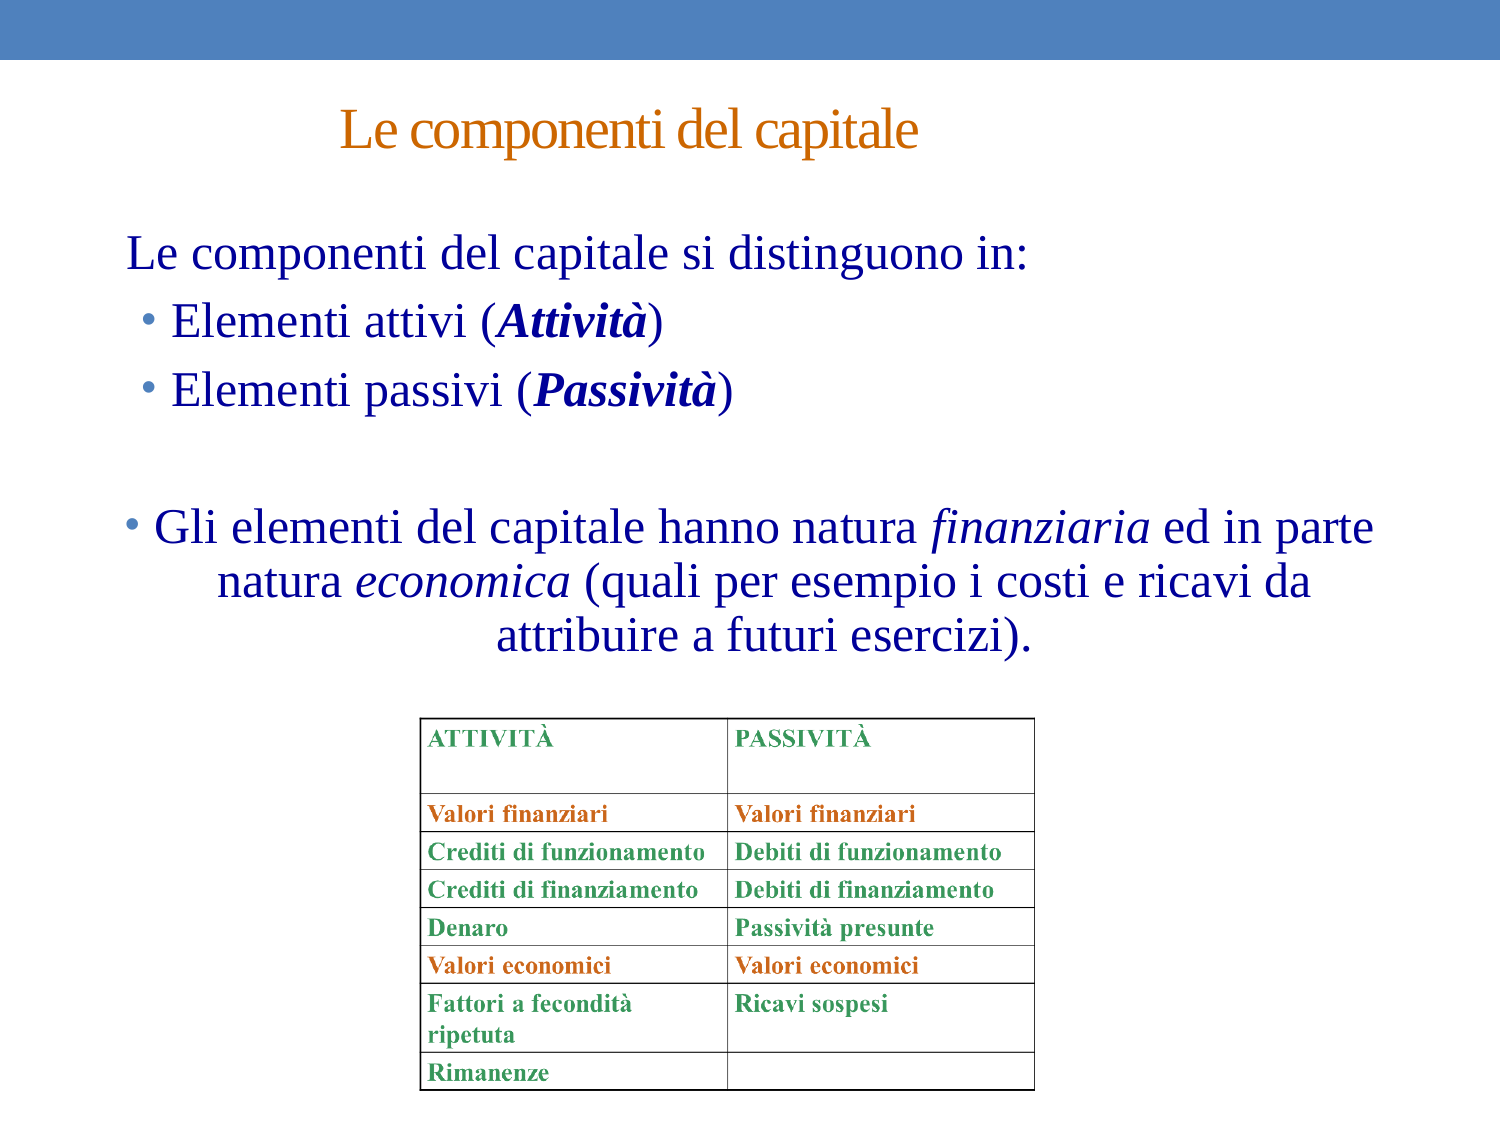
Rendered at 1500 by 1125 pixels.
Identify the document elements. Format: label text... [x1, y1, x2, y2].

title Le componenti del capitale [324, 30, 1163, 218]
picture [402, 709, 1041, 1094]
list Le componenti del capitale si distinguono in: Elementi attivi (Attività) Elementi passivi (Passività) Gli elementi del capitale hanno natura finanziaria ed in parte natura economica (quali per esempio i costi e ricavi da attribuire a futuri esercizi). [81, 218, 1419, 944]
